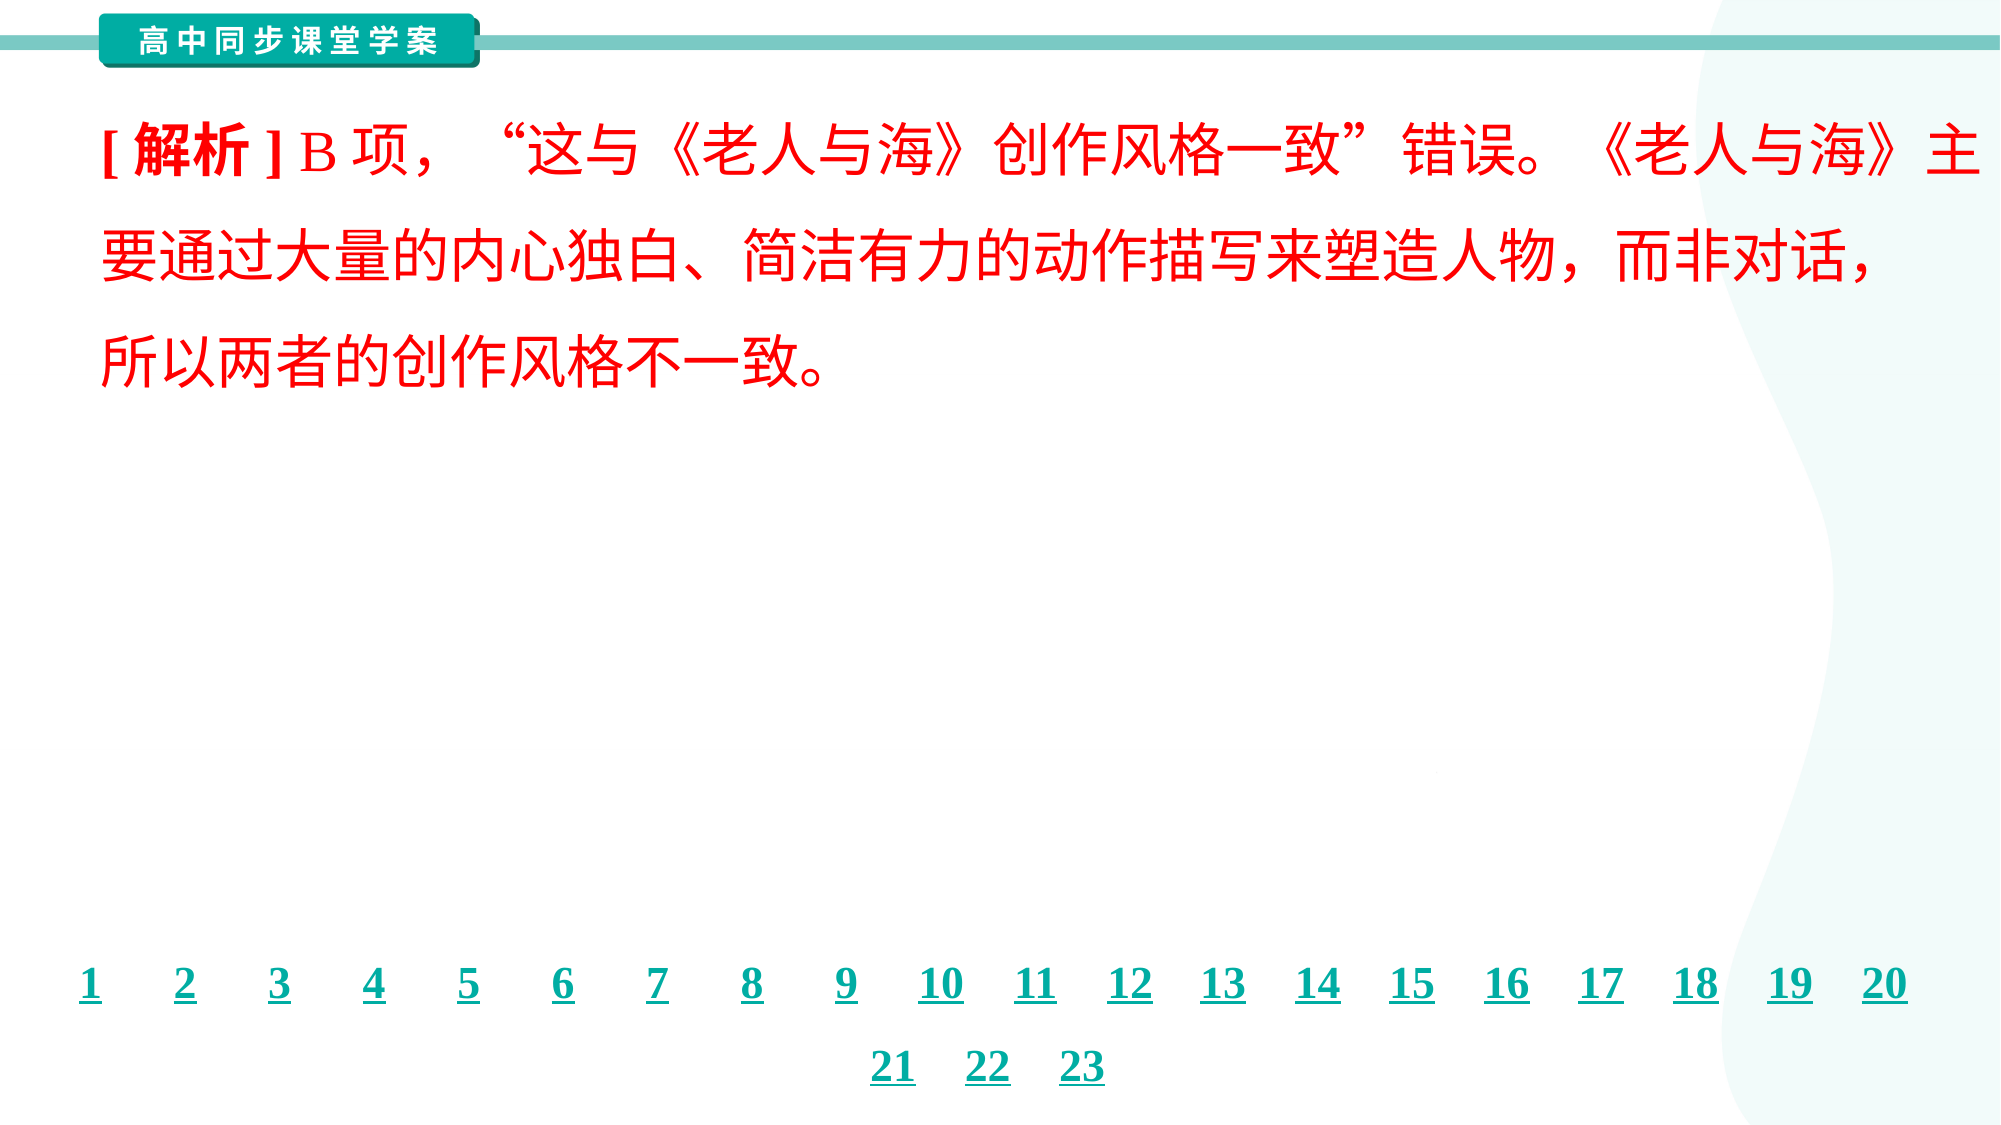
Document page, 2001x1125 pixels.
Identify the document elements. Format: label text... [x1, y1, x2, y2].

text_box [解析] B项，“这与《老人与海》创作风格一致”错误。《老人与海》主 要通过大量的内心独白、简洁有力的动作描写来塑造人物，而非对话， 所以两者的创作风格不一致。 [100, 76, 1899, 396]
picture [0, 0, 2000, 1125]
